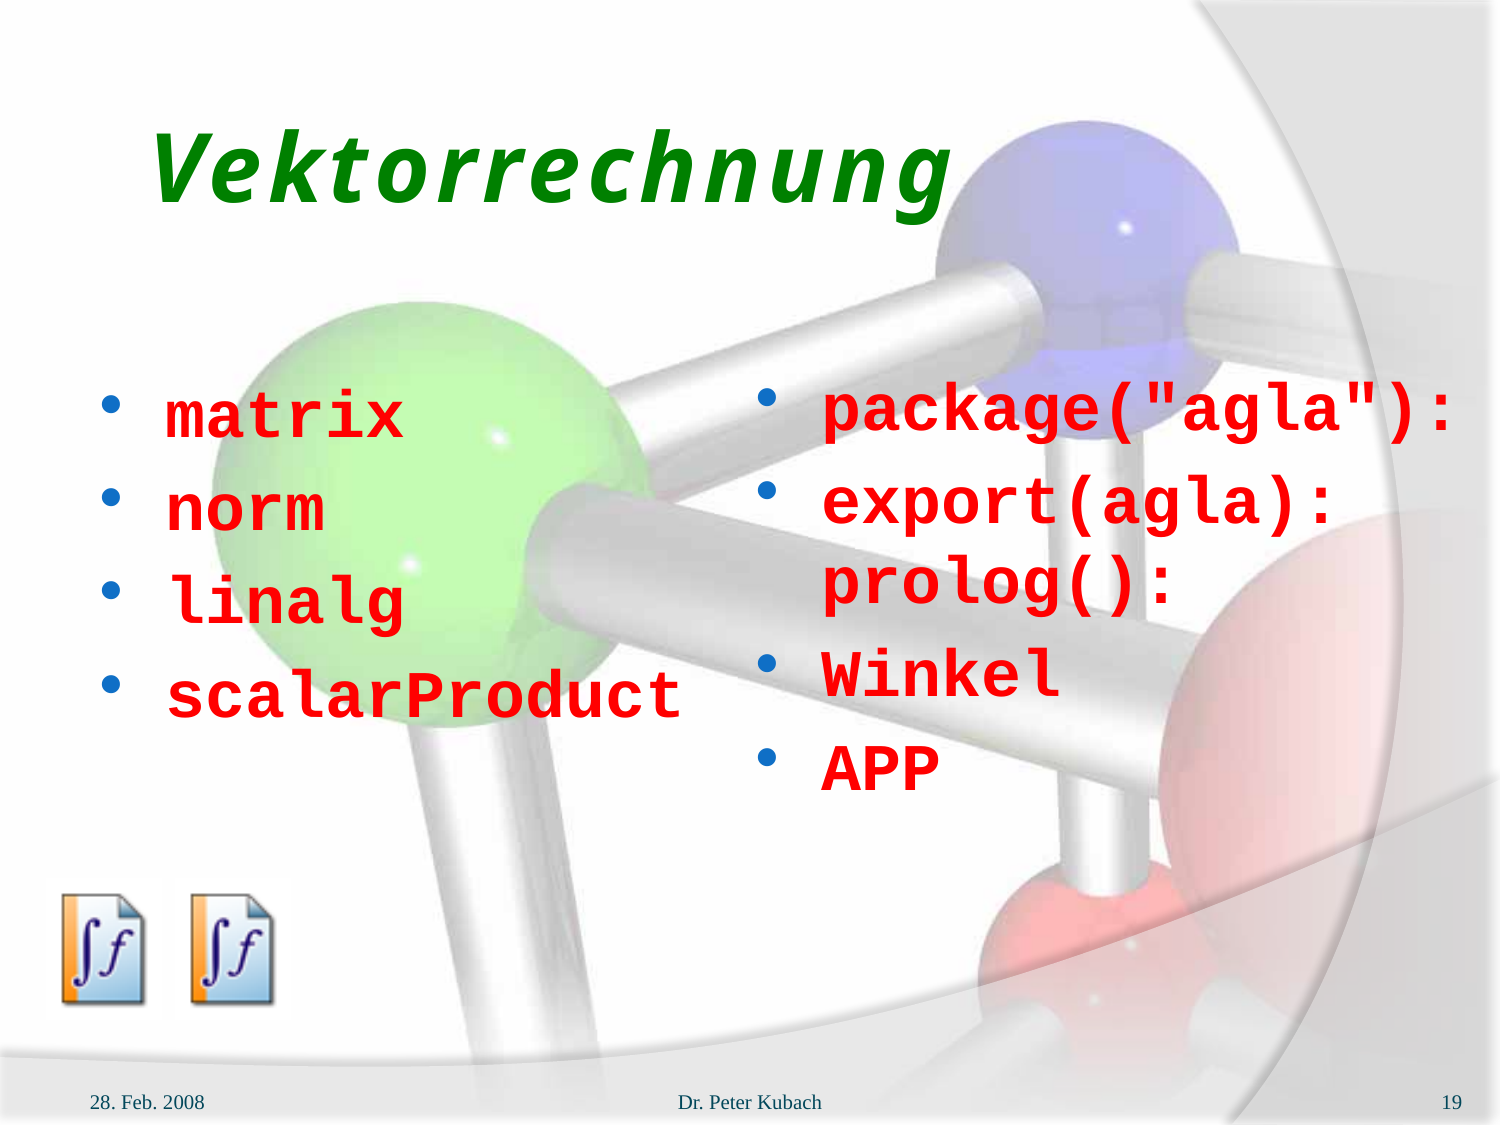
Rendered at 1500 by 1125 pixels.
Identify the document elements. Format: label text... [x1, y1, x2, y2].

picture [0, 0, 1371, 1066]
list package("agla"): export(agla): prolog(): Winkel APP [737, 356, 1500, 1032]
list matrix norm linalg scalarProduct [82, 363, 707, 1039]
title Vektorrechnung [140, 70, 1083, 258]
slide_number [75, 1053, 425, 1114]
footer Dr. Peter Kubach [512, 1053, 988, 1114]
slide_number 19 [1337, 1053, 1463, 1114]
